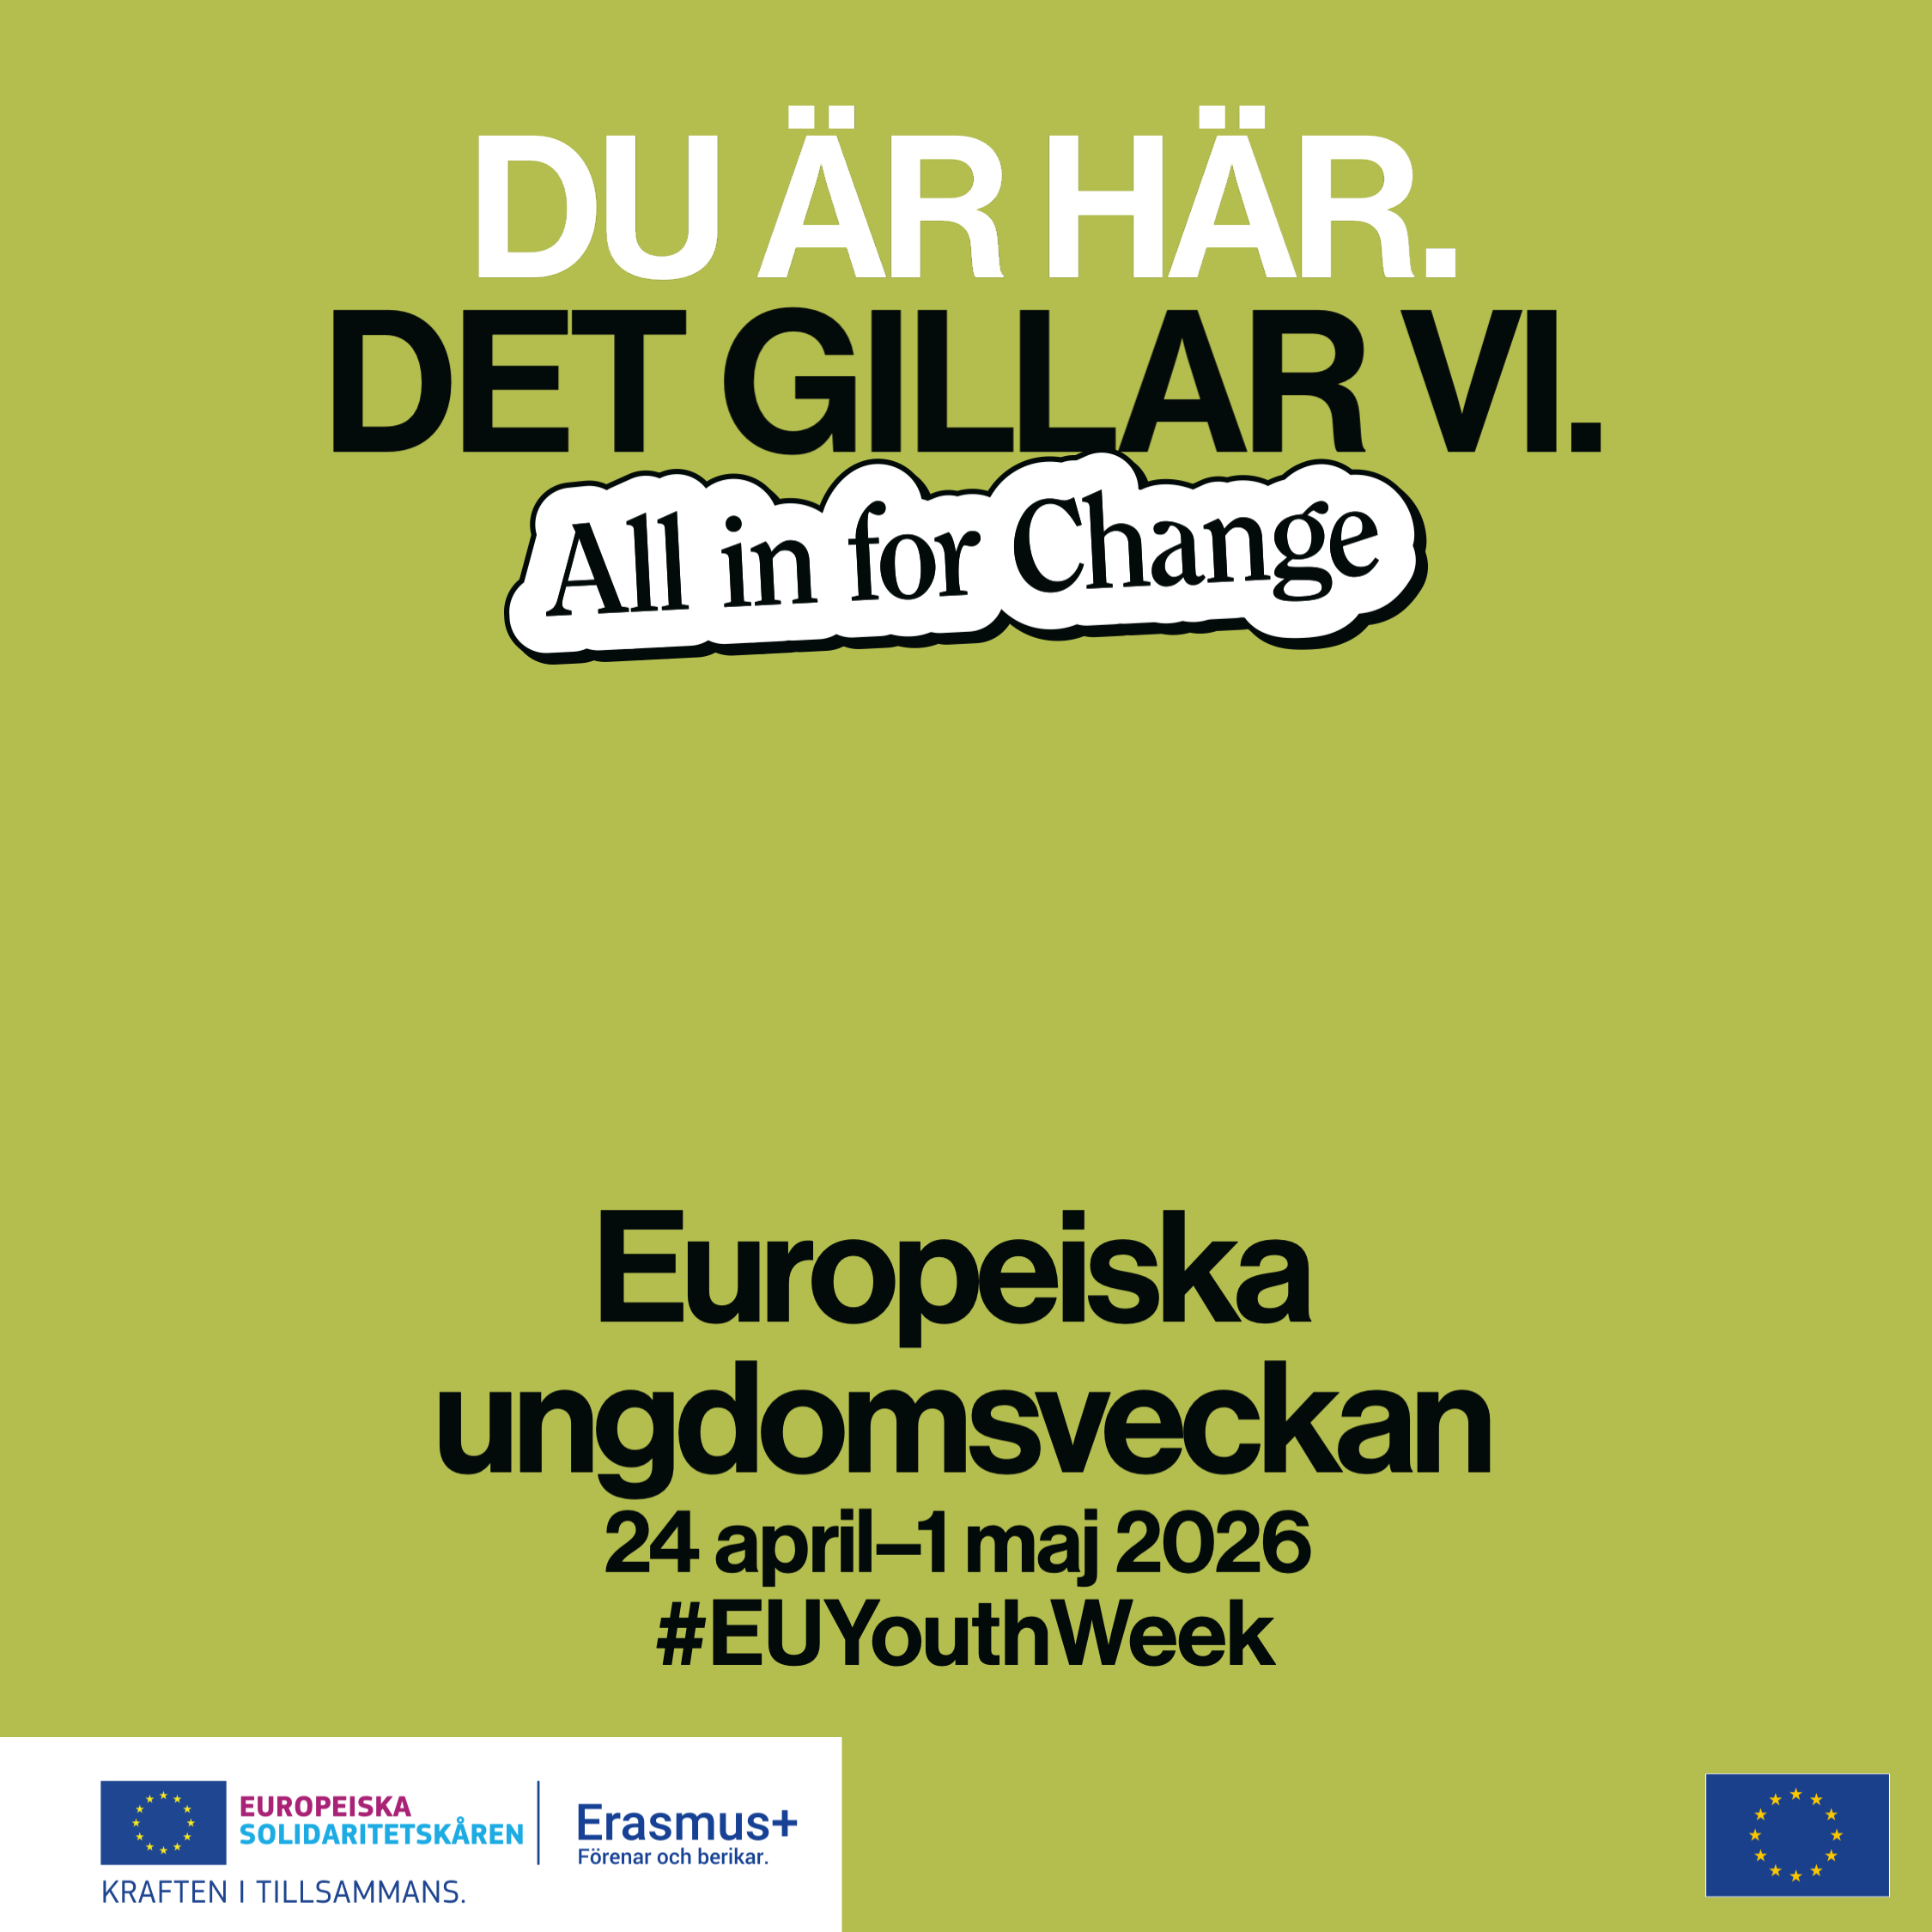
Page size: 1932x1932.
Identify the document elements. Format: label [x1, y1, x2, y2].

picture [0, 1737, 1891, 1932]
picture [301, 106, 1631, 1688]
